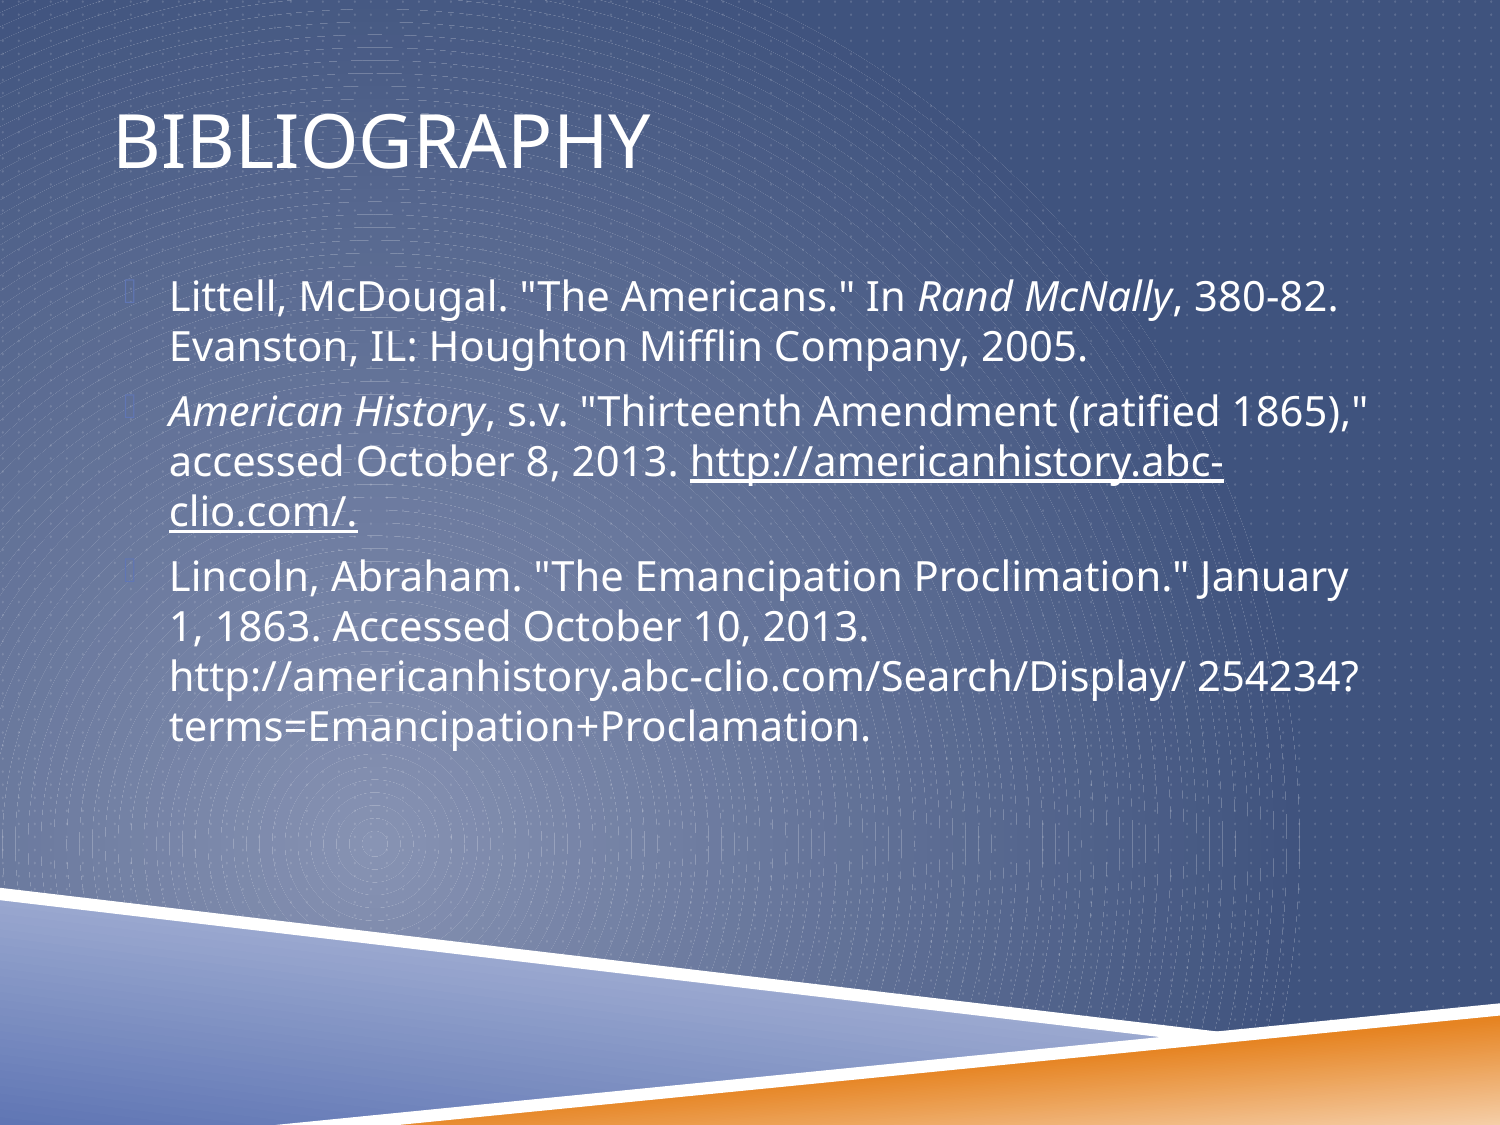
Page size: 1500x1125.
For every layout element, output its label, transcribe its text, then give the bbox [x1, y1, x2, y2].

list Littell, McDougal. "The Americans." In Rand McNally, 380-82. Evanston, IL: Houghton Mifflin Company, 2005. American History, s.v. "Thirteenth Amendment (ratified 1865)," accessed October 8, 2013. http://americanhistory.abc-clio.com/. Lincoln, Abraham. "The Emancipation Proclimation." January 1, 1863. Accessed October 10, 2013. http://americanhistory.abc-clio.com/Search/Display/ 254234?terms=Emancipation+Proclamation. [112, 262, 1388, 875]
title Bibliography [112, 45, 1388, 233]
